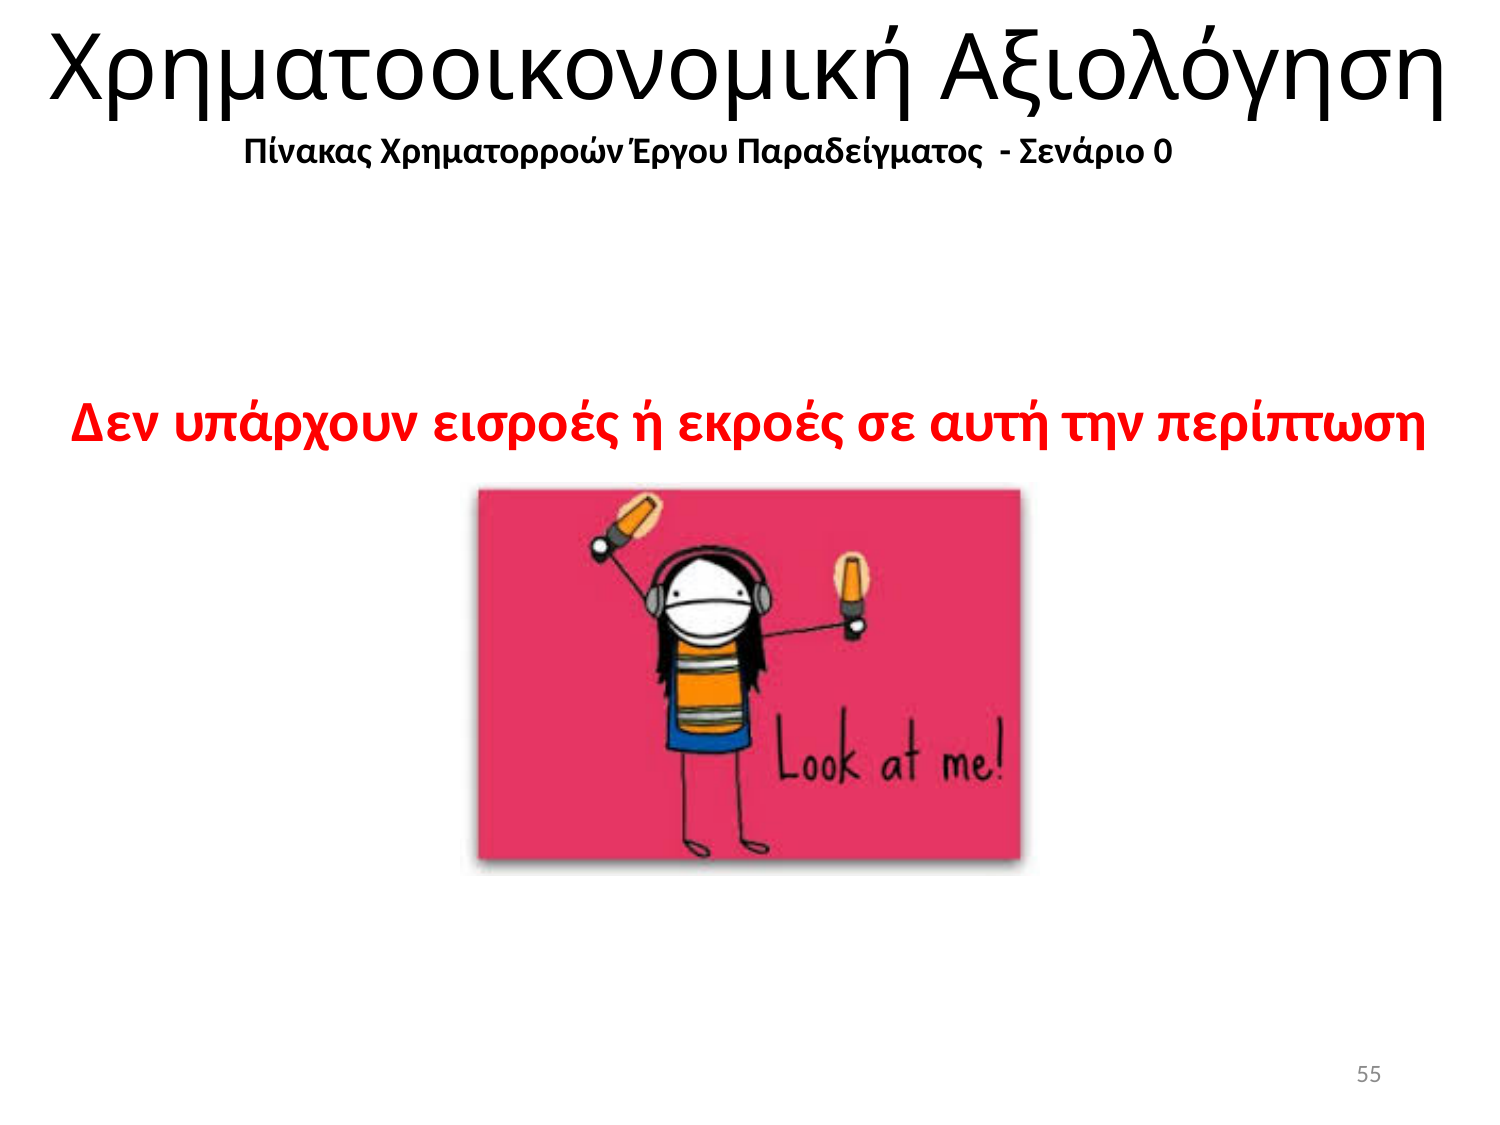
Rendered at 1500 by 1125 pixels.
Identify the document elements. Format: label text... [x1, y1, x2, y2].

title Χρηματοοικονομική Αξιολόγηση [0, 0, 1500, 141]
text_box Πίνακας Χρηματορροών Έργου Παραδείγματος - Σενάριο 0 [114, 118, 1304, 179]
slide_number 55 [1059, 1042, 1397, 1103]
text_box Δεν υπάρχουν εισροές ή εκροές σε αυτή την περίπτωση [30, 375, 1470, 461]
picture [459, 482, 1040, 876]
